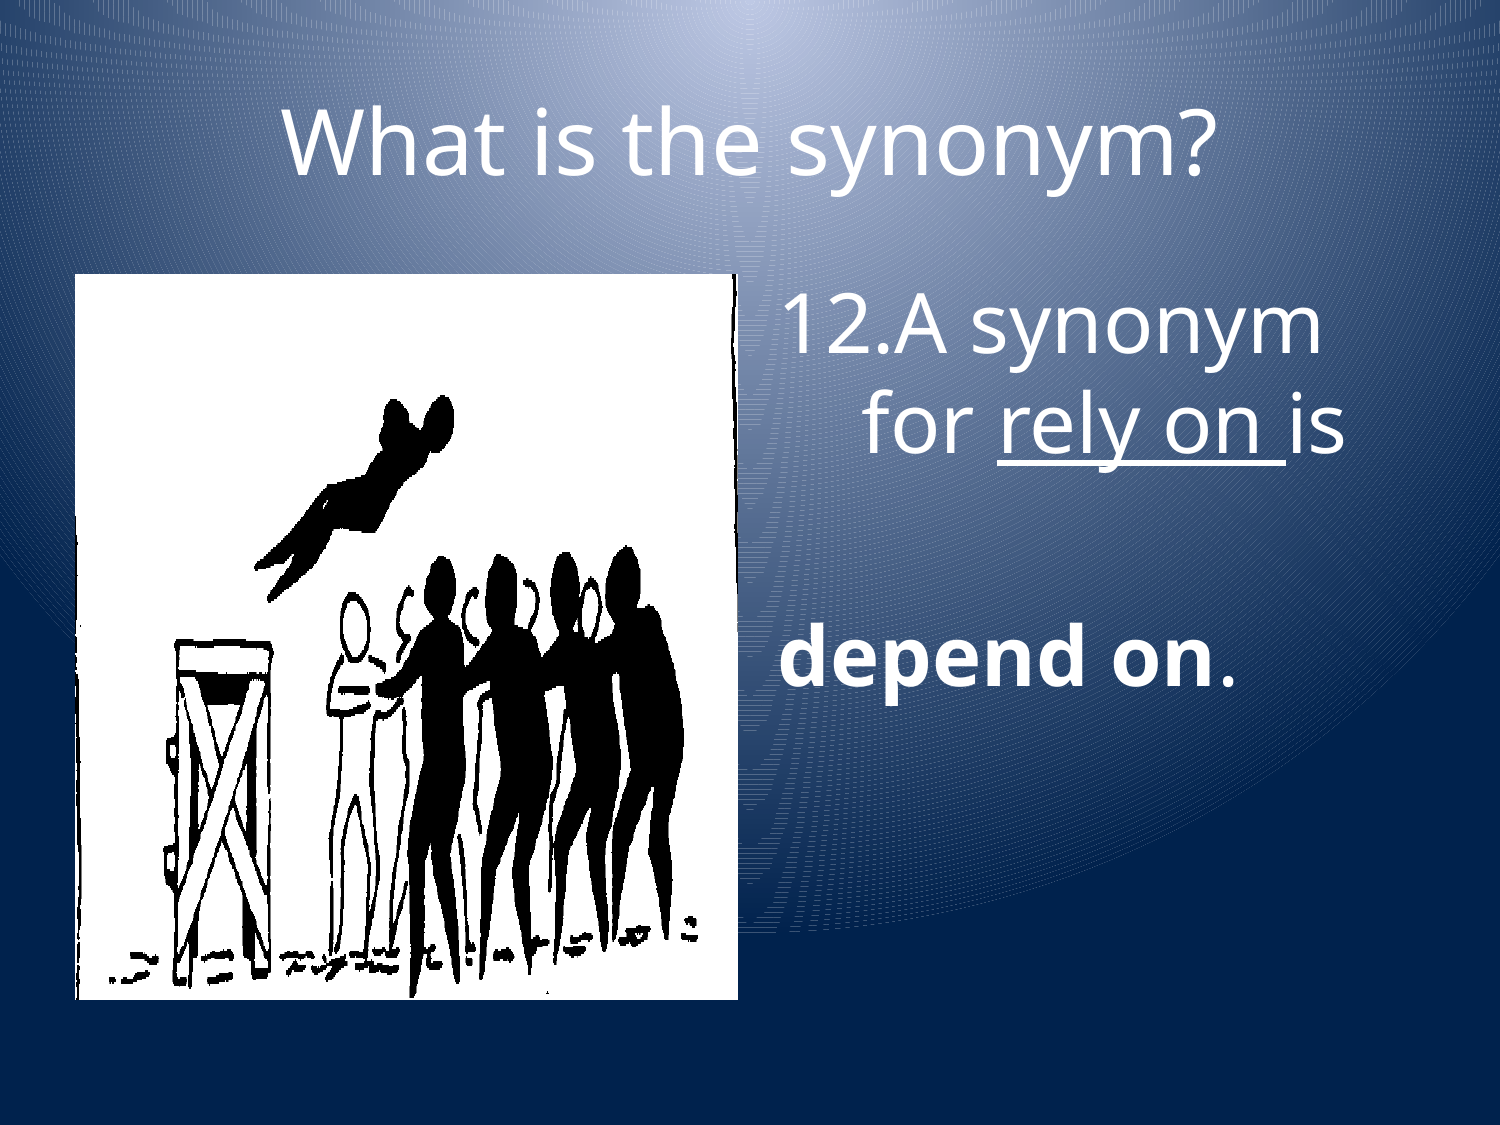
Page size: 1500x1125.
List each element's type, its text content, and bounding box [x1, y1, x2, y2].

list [74, 274, 738, 1001]
title What is the synonym? [75, 45, 1425, 233]
list A synonym for rely on is depend on. [762, 262, 1425, 1005]
